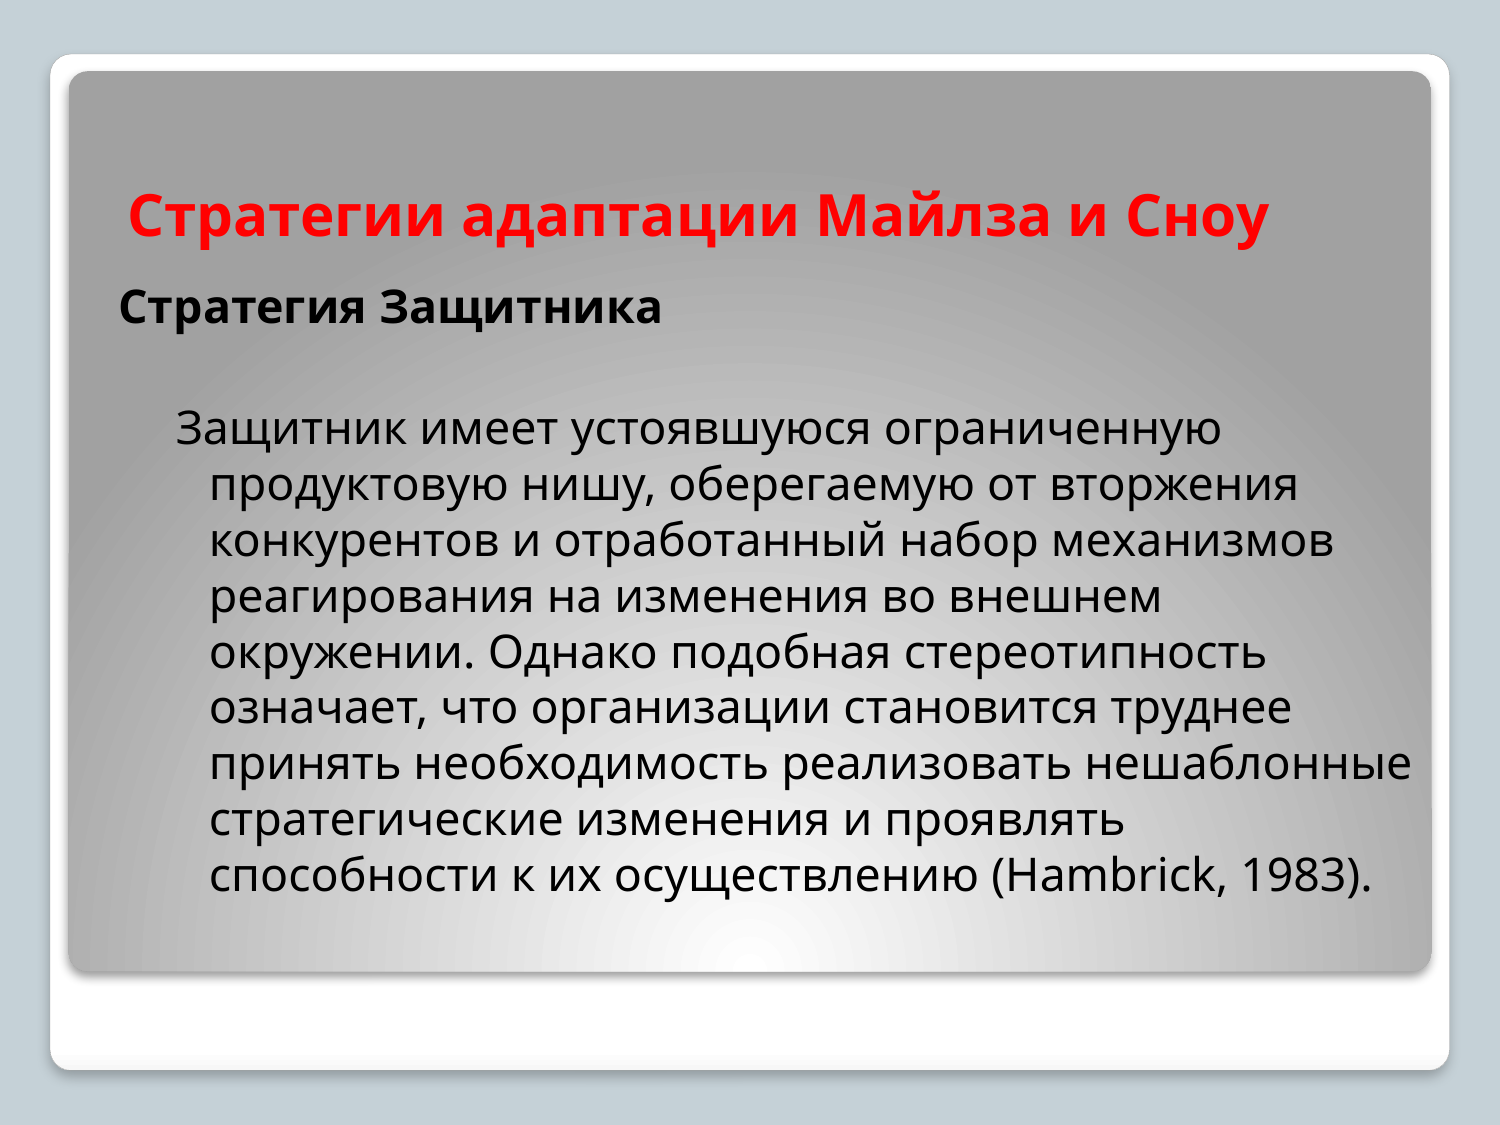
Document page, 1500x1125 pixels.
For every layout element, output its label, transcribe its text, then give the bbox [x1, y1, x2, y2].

list Стратегия Защитника Защитник имеет устоявшуюся ограниченную продуктовую нишу, оберегаемую от вторжения конкурентов и отработанный набор механизмов реагирования на изменения во внешнем окружении. Однако подобная стереотипность означает, что организации становится труднее принять необходимость реализовать нешаблонные стратегические изменения и проявлять способности к их осуществлению (Hambrick, 1983). [88, 262, 1439, 963]
title Стратегии адаптации Майлза и Сноу [112, 101, 1463, 256]
